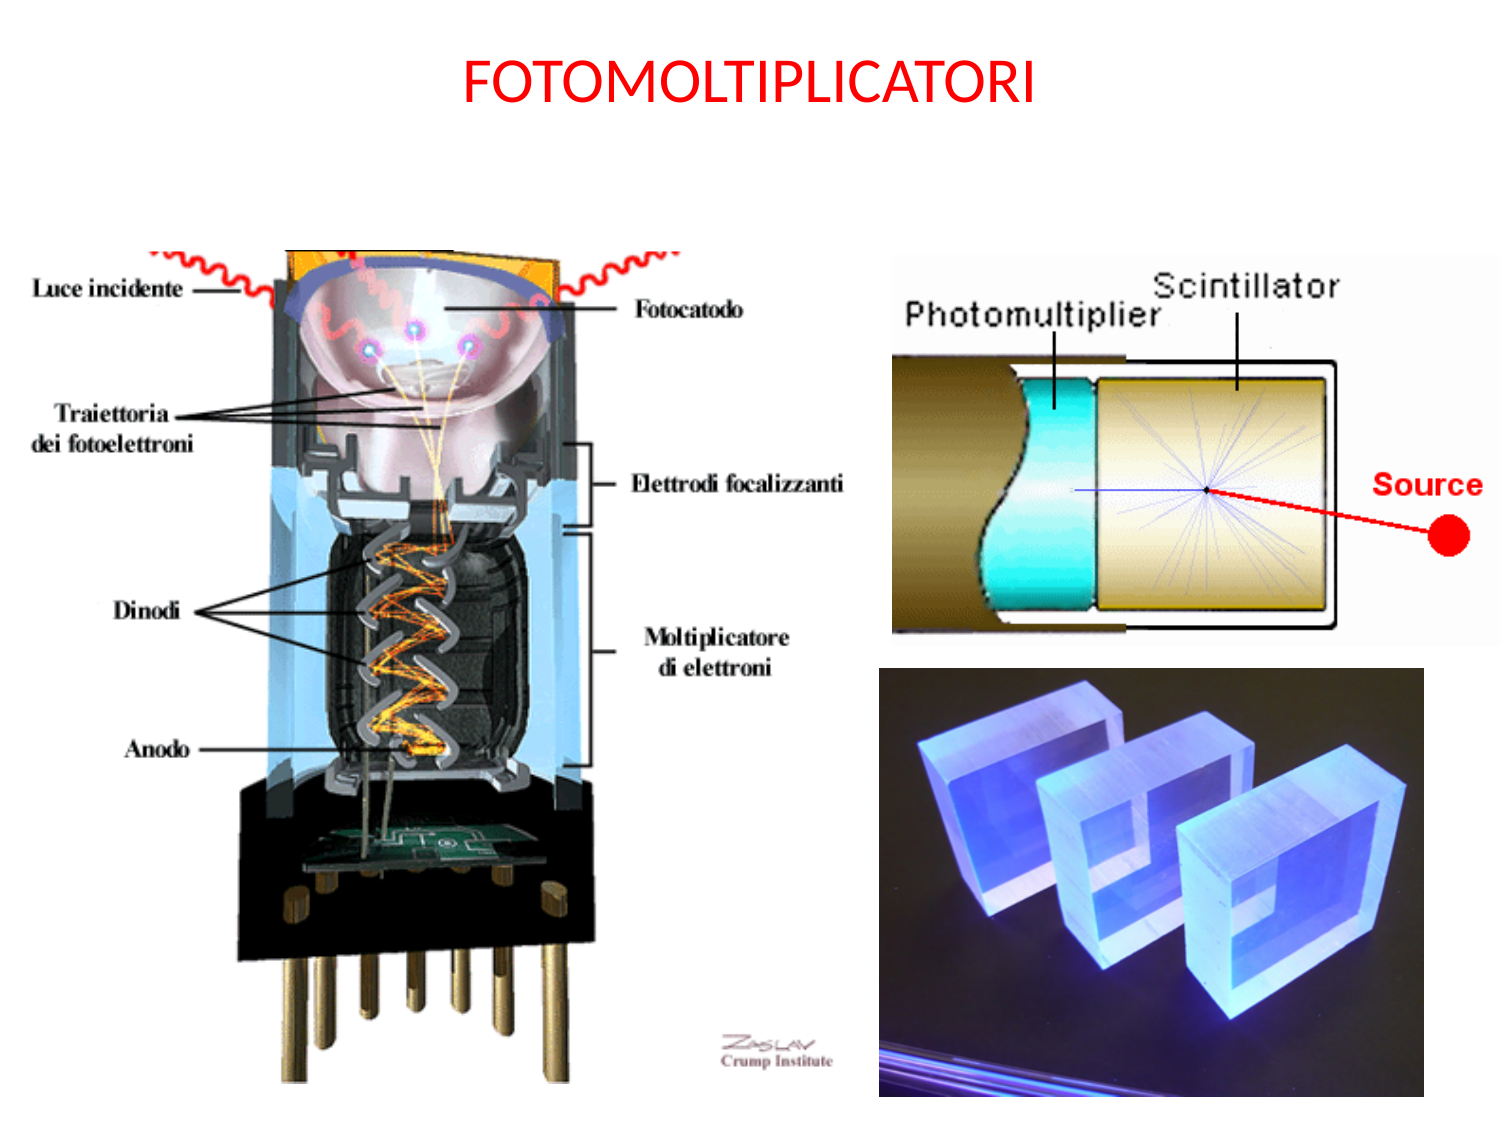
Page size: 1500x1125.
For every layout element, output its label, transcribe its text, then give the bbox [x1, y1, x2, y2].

title FOTOMOLTIPLICATORI [75, 30, 1425, 124]
picture [5, 250, 1500, 1097]
